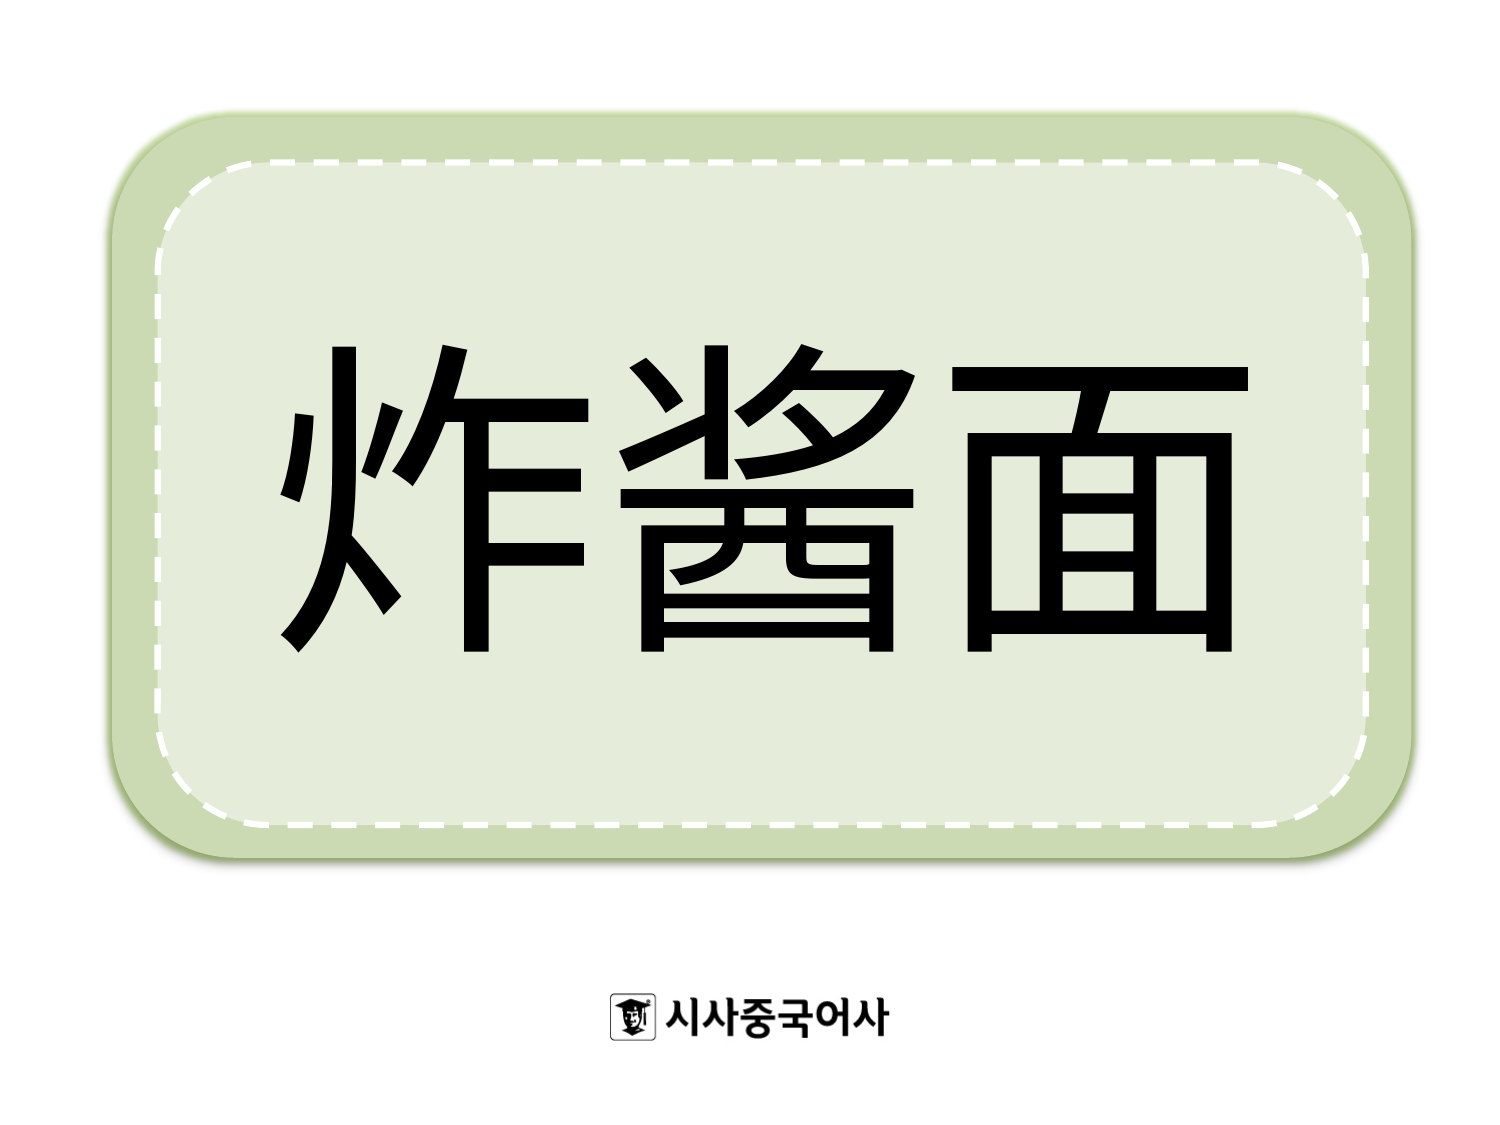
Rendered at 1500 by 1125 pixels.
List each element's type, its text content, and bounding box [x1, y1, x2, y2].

text_box 炸酱面 [162, 160, 1371, 824]
picture [602, 987, 898, 1047]
